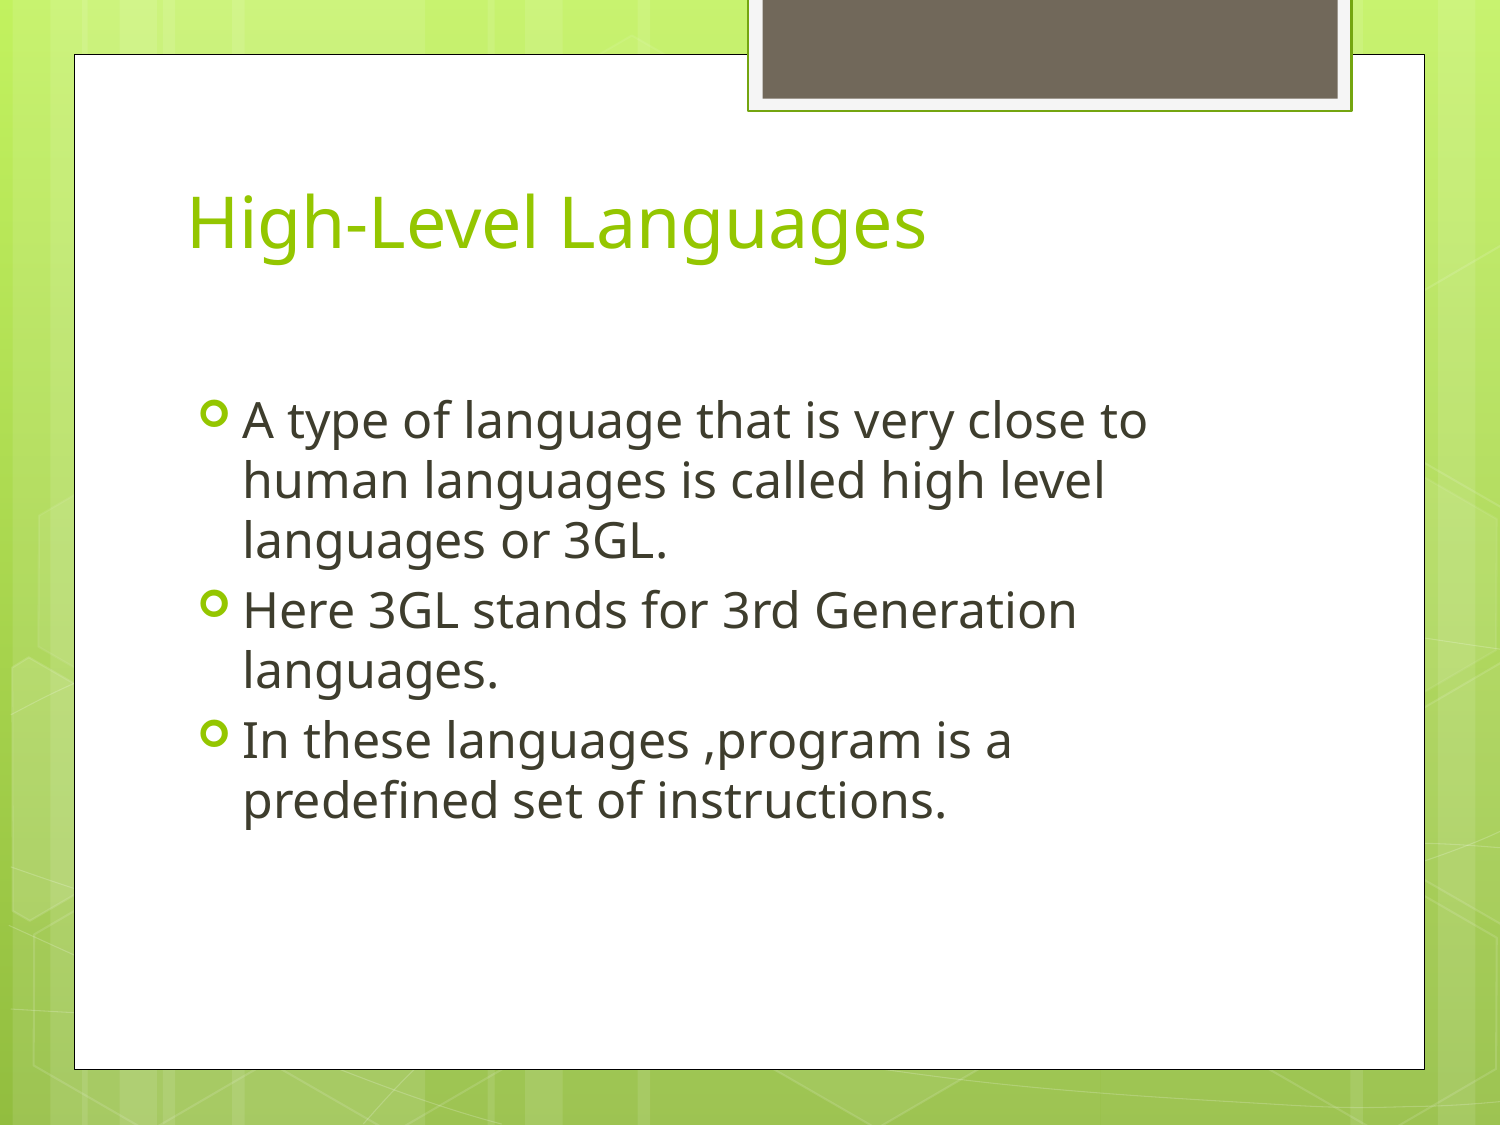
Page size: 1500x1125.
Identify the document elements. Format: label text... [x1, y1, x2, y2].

title High-Level Languages [171, 168, 1324, 357]
list A type of language that is very close to human languages is called high level languages or 3GL. Here 3GL stands for 3rd Generation languages. In these languages ,program is a predefined set of instructions. [171, 381, 1283, 957]
